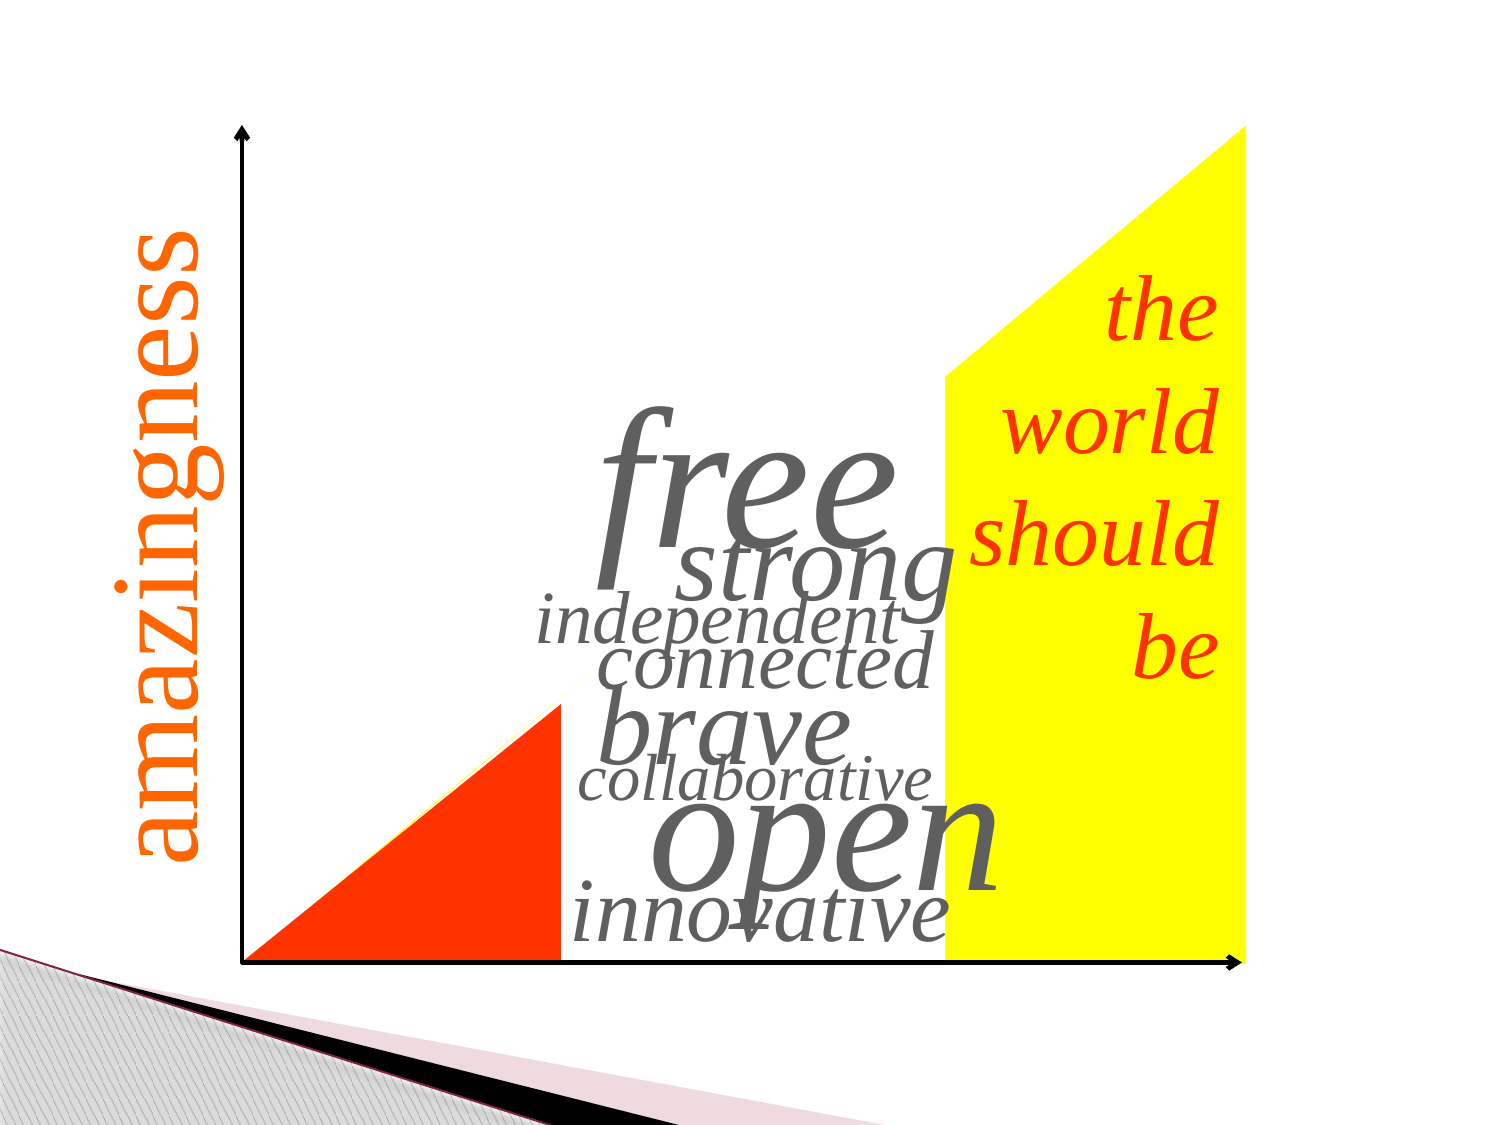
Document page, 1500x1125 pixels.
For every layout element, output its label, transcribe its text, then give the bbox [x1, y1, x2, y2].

text_box brave [457, 667, 868, 795]
text_box collaborative [515, 726, 950, 822]
text_box the world should be [913, 239, 1235, 705]
text_box independent [304, 561, 916, 667]
text_box connected [868, 631, 950, 713]
text_box [1020, 125, 1247, 965]
text_box [234, 124, 498, 963]
text_box strong [562, 480, 973, 631]
text_box free [457, 339, 914, 561]
text_box amazingness [64, 212, 230, 882]
text_box innovative [480, 842, 968, 968]
text_box [968, 776, 1242, 970]
text_box open [374, 700, 1020, 935]
